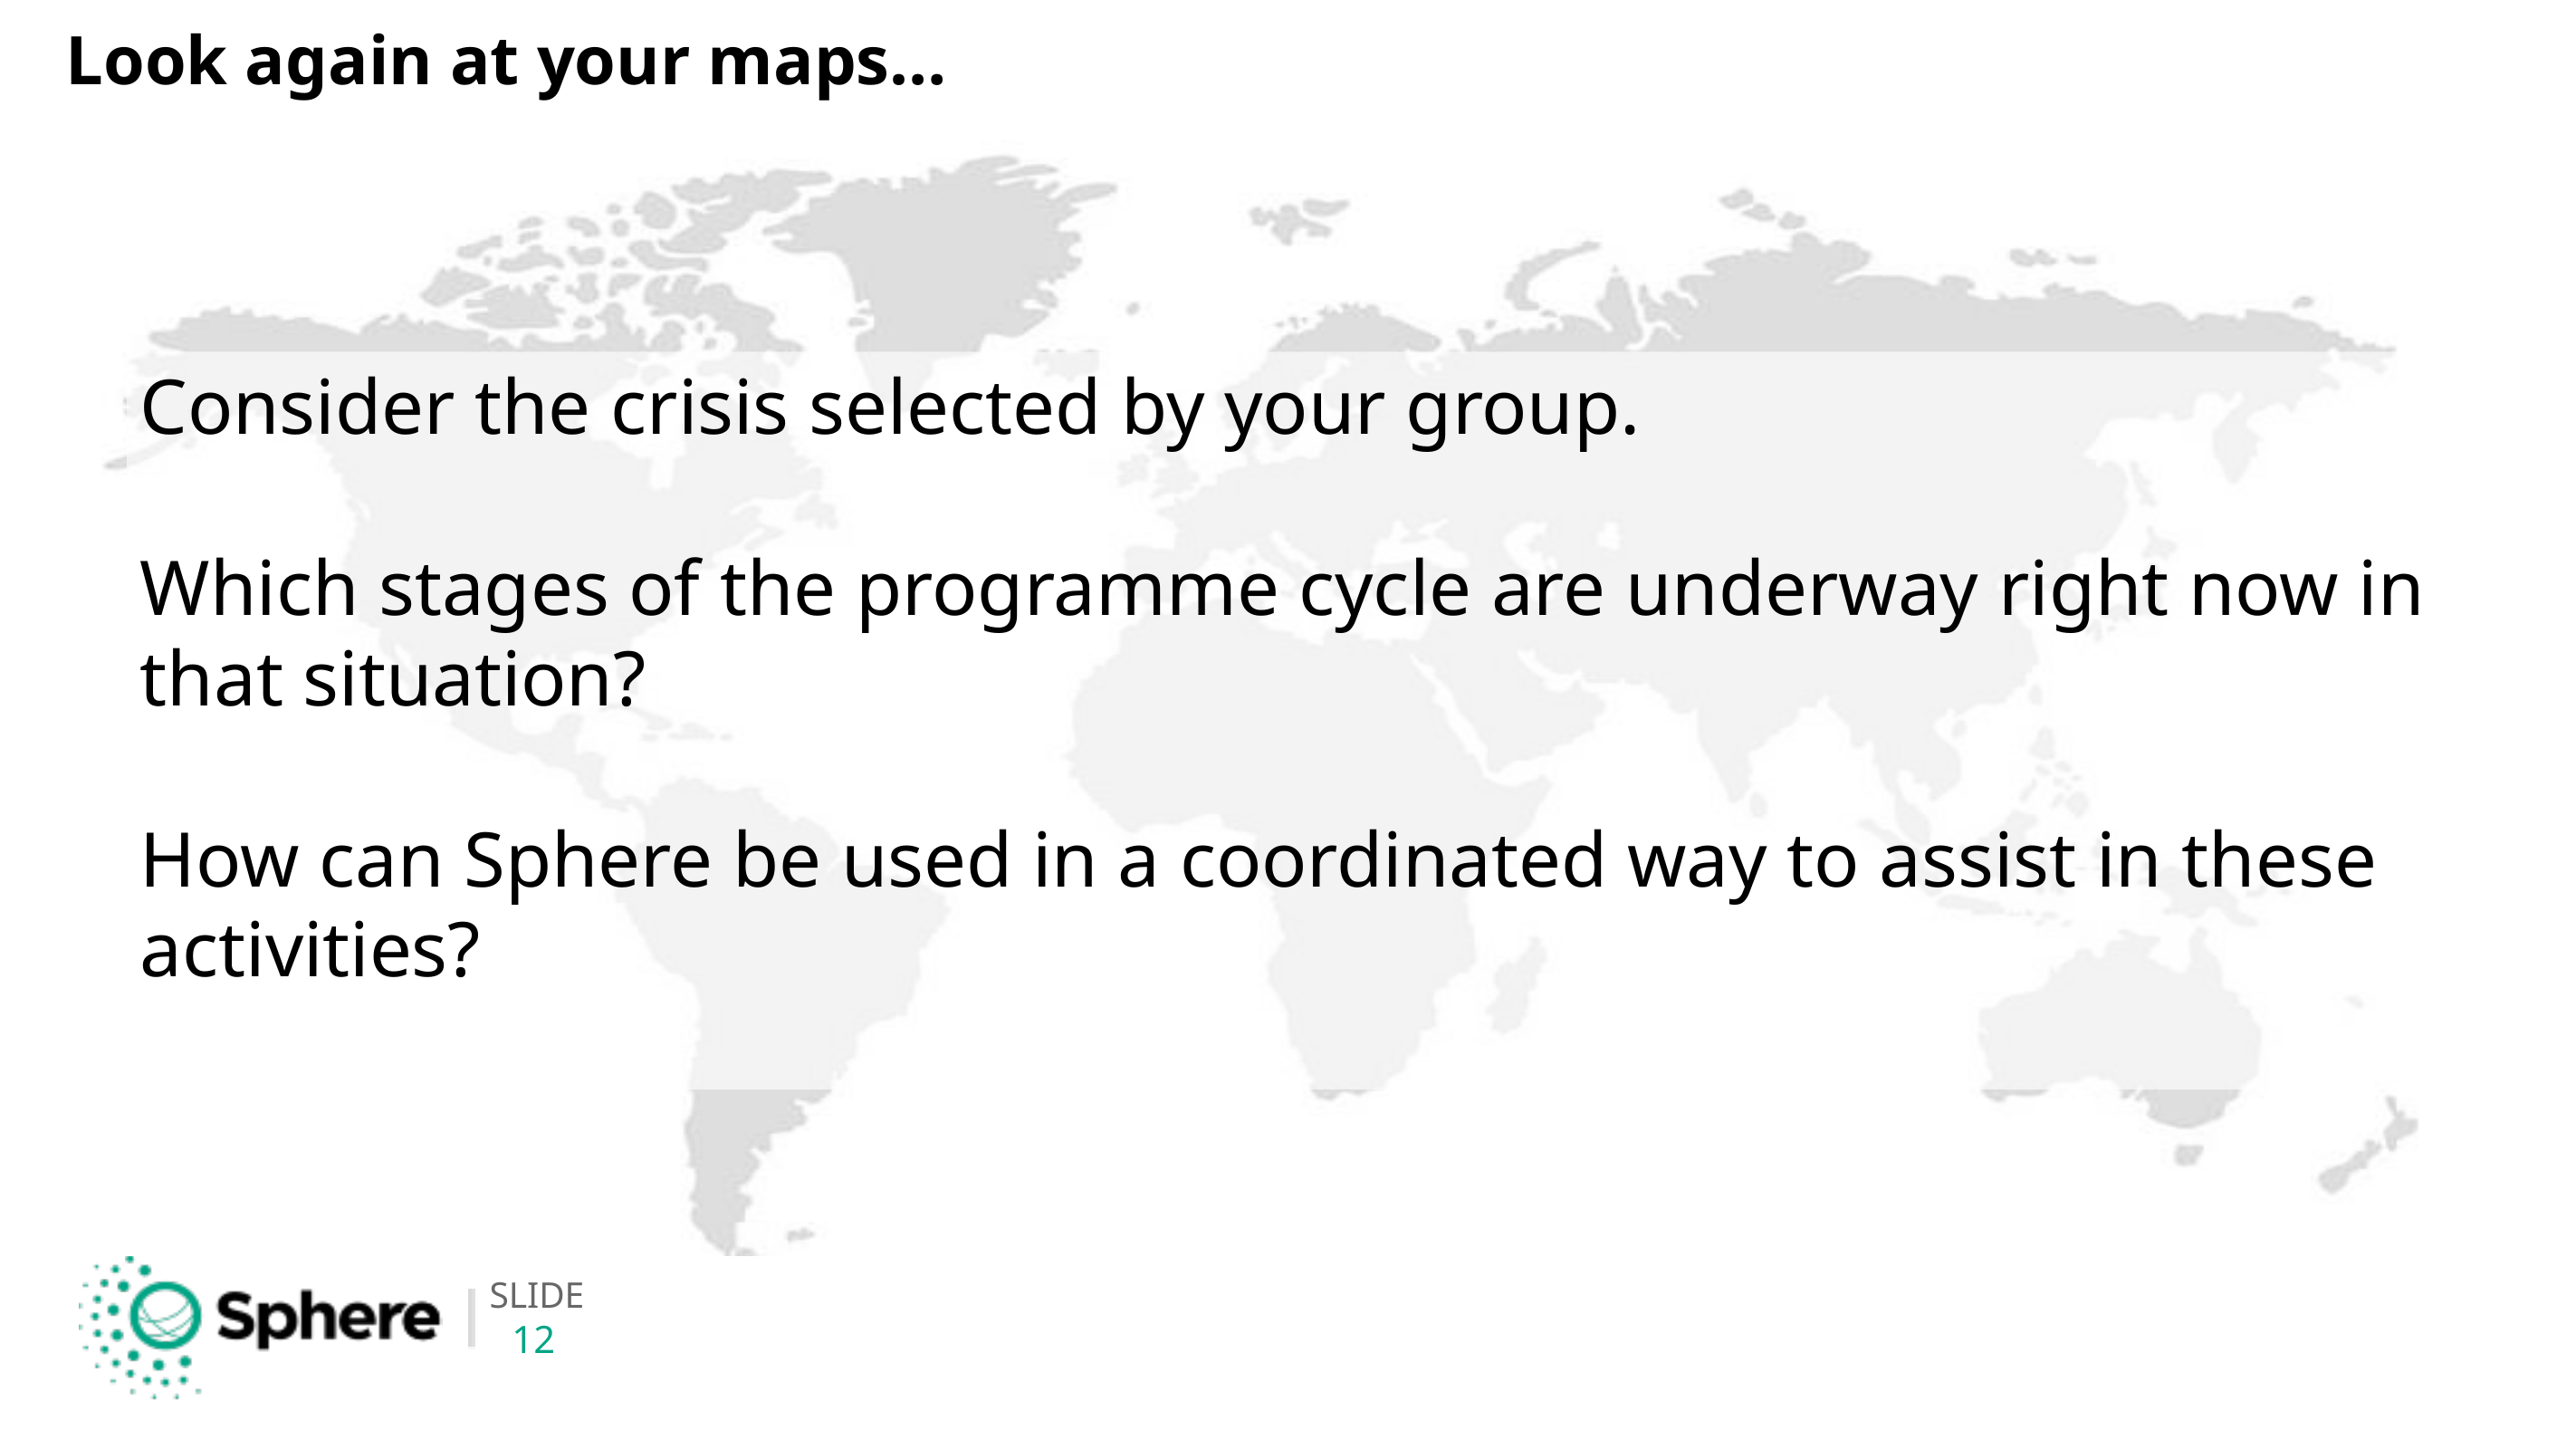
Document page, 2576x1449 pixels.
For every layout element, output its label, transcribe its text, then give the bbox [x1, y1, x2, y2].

title Look again at your maps… [57, 10, 2418, 102]
slide_number 12 [503, 1307, 568, 1369]
picture [60, 104, 2518, 1402]
picture [468, 1289, 479, 1349]
